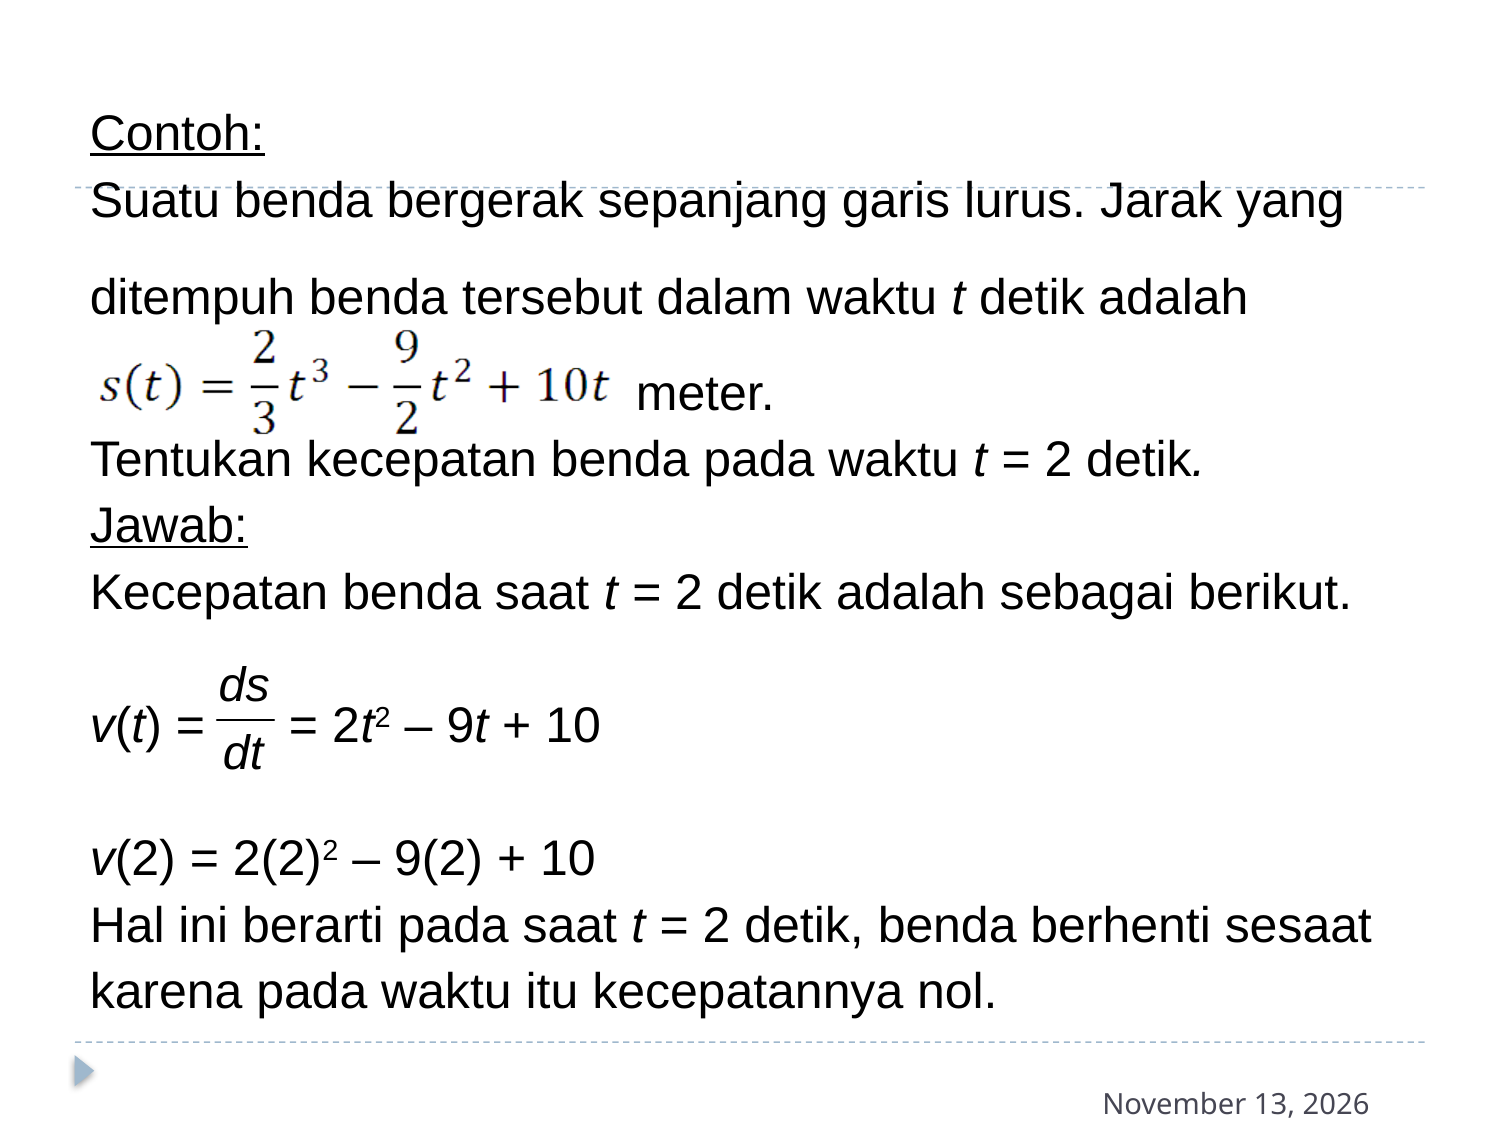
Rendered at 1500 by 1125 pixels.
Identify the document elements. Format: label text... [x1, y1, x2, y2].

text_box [208, 655, 286, 781]
picture [99, 324, 612, 448]
list Contoh: Suatu benda bergerak sepanjang garis lurus. Jarak yang ditempuh benda tersebut dalam waktu t detik adalah meter. Tentukan kecepatan benda pada waktu t = 2 detik. Jawab: Kecepatan benda saat t = 2 detik adalah sebagai berikut. v(t) = = 2t2 – 9t + 10 v(2) = 2(2)2 – 9(2) + 10 Hal ini berarti pada saat t = 2 detik, benda berhenti sesaat karena pada waktu itu kecepatannya nol. [75, 99, 1425, 1088]
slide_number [1087, 1077, 1500, 1125]
